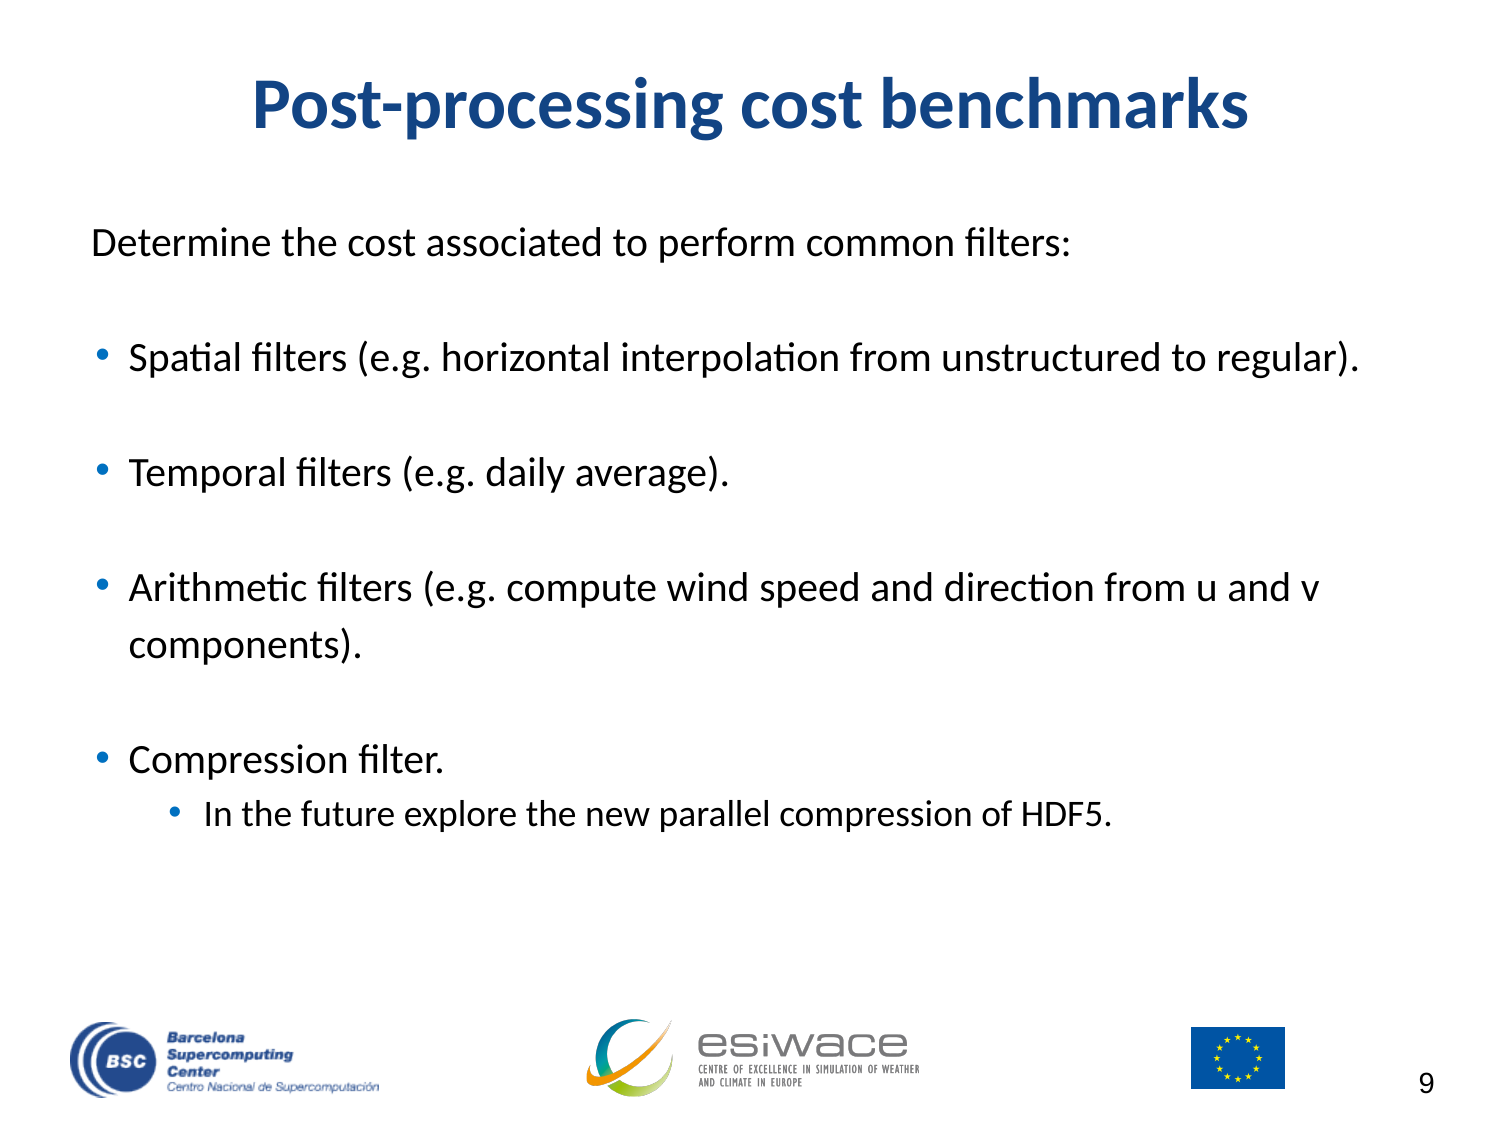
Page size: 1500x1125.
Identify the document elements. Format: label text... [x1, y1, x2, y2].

picture [1190, 1027, 1285, 1090]
picture [70, 1022, 379, 1098]
picture [580, 1017, 920, 1099]
slide_number ‹#› [1403, 1038, 1494, 1125]
title Post-processing cost benchmarks [76, 35, 1427, 174]
list Determine the cost associated to perform common filters: Spatial filters (e.g. horizontal interpolation from unstructured to regular). Temporal filters (e.g. daily average). Arithmetic filters (e.g. compute wind speed and direction from u and v components). Compression filter. In the future explore the new parallel compression of HDF5. [76, 199, 1427, 993]
